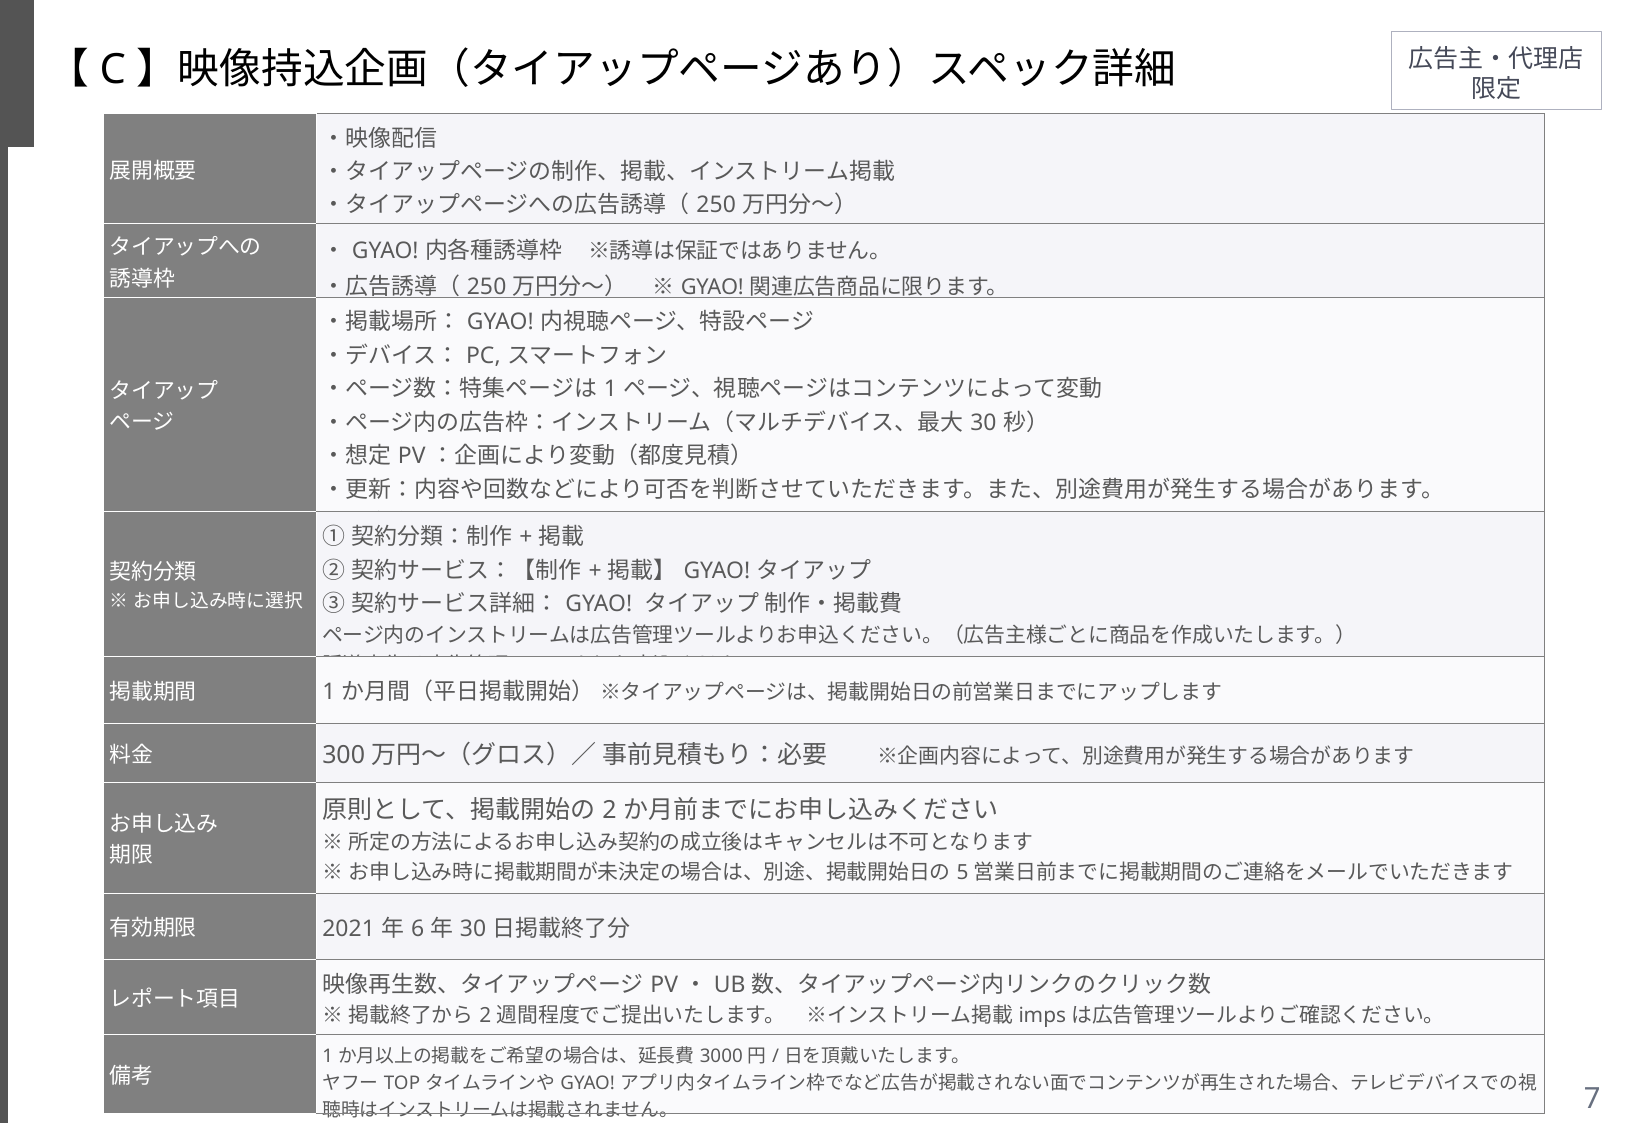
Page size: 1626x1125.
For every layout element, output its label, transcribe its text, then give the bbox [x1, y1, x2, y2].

table_cell 映像再生数、タイアップページPV・UB数、タイアップページ内リンクのクリック数 ※掲載終了から2週間程度でご提出いたします。 ※インストリーム掲載impsは広告管理ツールよりご確認ください。 [317, 960, 1544, 1034]
table_cell 1か月間（平日掲載開始） ※タイアップページは、掲載開始日の前営業日までにアップします [317, 657, 1544, 723]
footer Copyright（C）2021 Yahoo Japan Corporation. All Rights Reserved. 無断引用・転載禁止 [440, 1114, 1185, 1118]
table_cell 料金 [104, 724, 316, 782]
table_cell 掲載期間 [104, 657, 316, 723]
table_cell ・GYAO!内各種誘導枠 ※誘導は保証ではありません。 ・広告誘導（250万円分～） ※GYAO!関連広告商品に限ります。 [317, 224, 1544, 297]
table_cell 300万円～（グロス）／ 事前見積もり：必要 ※企画内容によって、別途費用が発生する場合があります [317, 724, 1544, 782]
table_header ・映像配信 ・タイアップページの制作、掲載、インストリーム掲載 ・タイアップページへの広告誘導（250万円分～） [317, 114, 1544, 223]
table_cell お申し込み 期限 [104, 783, 316, 893]
table_cell 1か月以上の掲載をご希望の場合は、延長費3000円/日を頂戴いたします。 ヤフーTOPタイムラインやGYAO!アプリ内タイムライン枠でなど広告が掲載されない面でコンテンツが再生された場合、テレビデバイスでの視聴時はインストリームは掲載されません。 [317, 1035, 1544, 1113]
table_cell レポート項目 [104, 960, 316, 1034]
table_cell 2021年6年30日掲載終了分 [317, 894, 1544, 959]
table_cell ・掲載場所：GYAO!内視聴ページ、特設ページ ・デバイス：PC,スマートフォン ・ページ数：特集ページは1ページ、視聴ページはコンテンツによって変動 ・ページ内の広告枠：インストリーム（マルチデバイス、最大30秒） ・想定PV：企画により変動（都度見積） ・更新：内容や回数などにより可否を判断させていただきます。また、別途費用が発生する場合があります。 ・二次利用：不可 [317, 298, 1544, 511]
table_cell タイアップ ページ [104, 298, 316, 511]
table_header 展開概要 [104, 114, 316, 223]
table_cell 契約分類 ※お申し込み時に選択 [104, 512, 316, 656]
table_cell タイアップへの 誘導枠 [104, 224, 316, 297]
table_cell 備考 [104, 1035, 316, 1113]
table_cell 有効期限 [104, 894, 316, 959]
table_cell ①契約分類：制作+掲載 ②契約サービス：【制作+掲載】GYAO!タイアップ ③契約サービス詳細：GYAO! タイアップ 制作・掲載費 ページ内のインストリームは広告管理ツールよりお申込ください。（広告主様ごとに商品を作成いたします。） 誘導広告は広告管理ツールよりお申込ください。 [317, 512, 1544, 656]
table_cell 原則として、掲載開始の2か月前までにお申し込みください ※所定の方法によるお申し込み契約の成立後はキャンセルは不可となります ※お申し込み時に掲載期間が未決定の場合は、別途、掲載開始日の5営業日前までに掲載期間のご連絡をメールでいただきます [317, 783, 1544, 893]
title 【C】映像持込企画（タイアップページあり）スペック詳細 [32, 30, 1344, 102]
